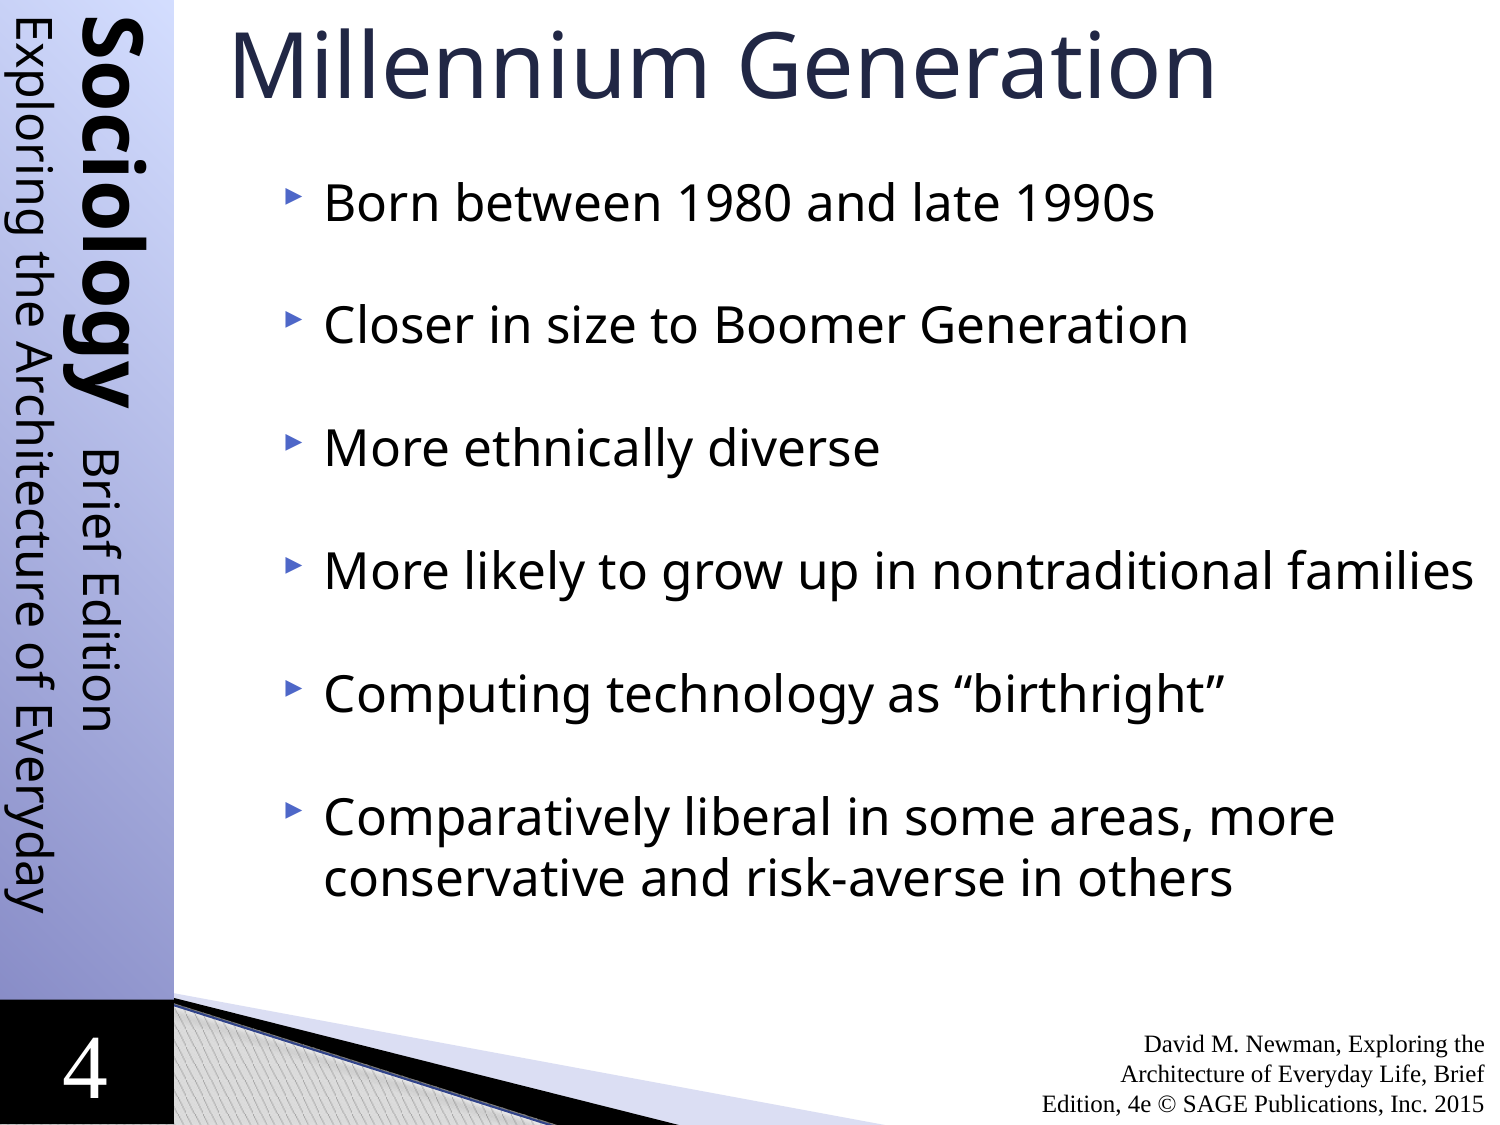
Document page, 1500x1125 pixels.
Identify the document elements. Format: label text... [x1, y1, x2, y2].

text_box Millennium Generation [212, 0, 1500, 125]
list Born between 1980 and late 1990s Closer in size to Boomer Generation More ethnically diverse More likely to grow up in nontraditional families Computing technology as “birthright” Comparatively liberal in some areas, more conservative and risk-averse in others [249, 162, 1500, 963]
footer David M. Newman, Exploring the Architecture of Everyday Life, Brief Edition, 4e © SAGE Publications, Inc. 2015 [1025, 1065, 1500, 1125]
picture [174, 1003, 558, 1125]
